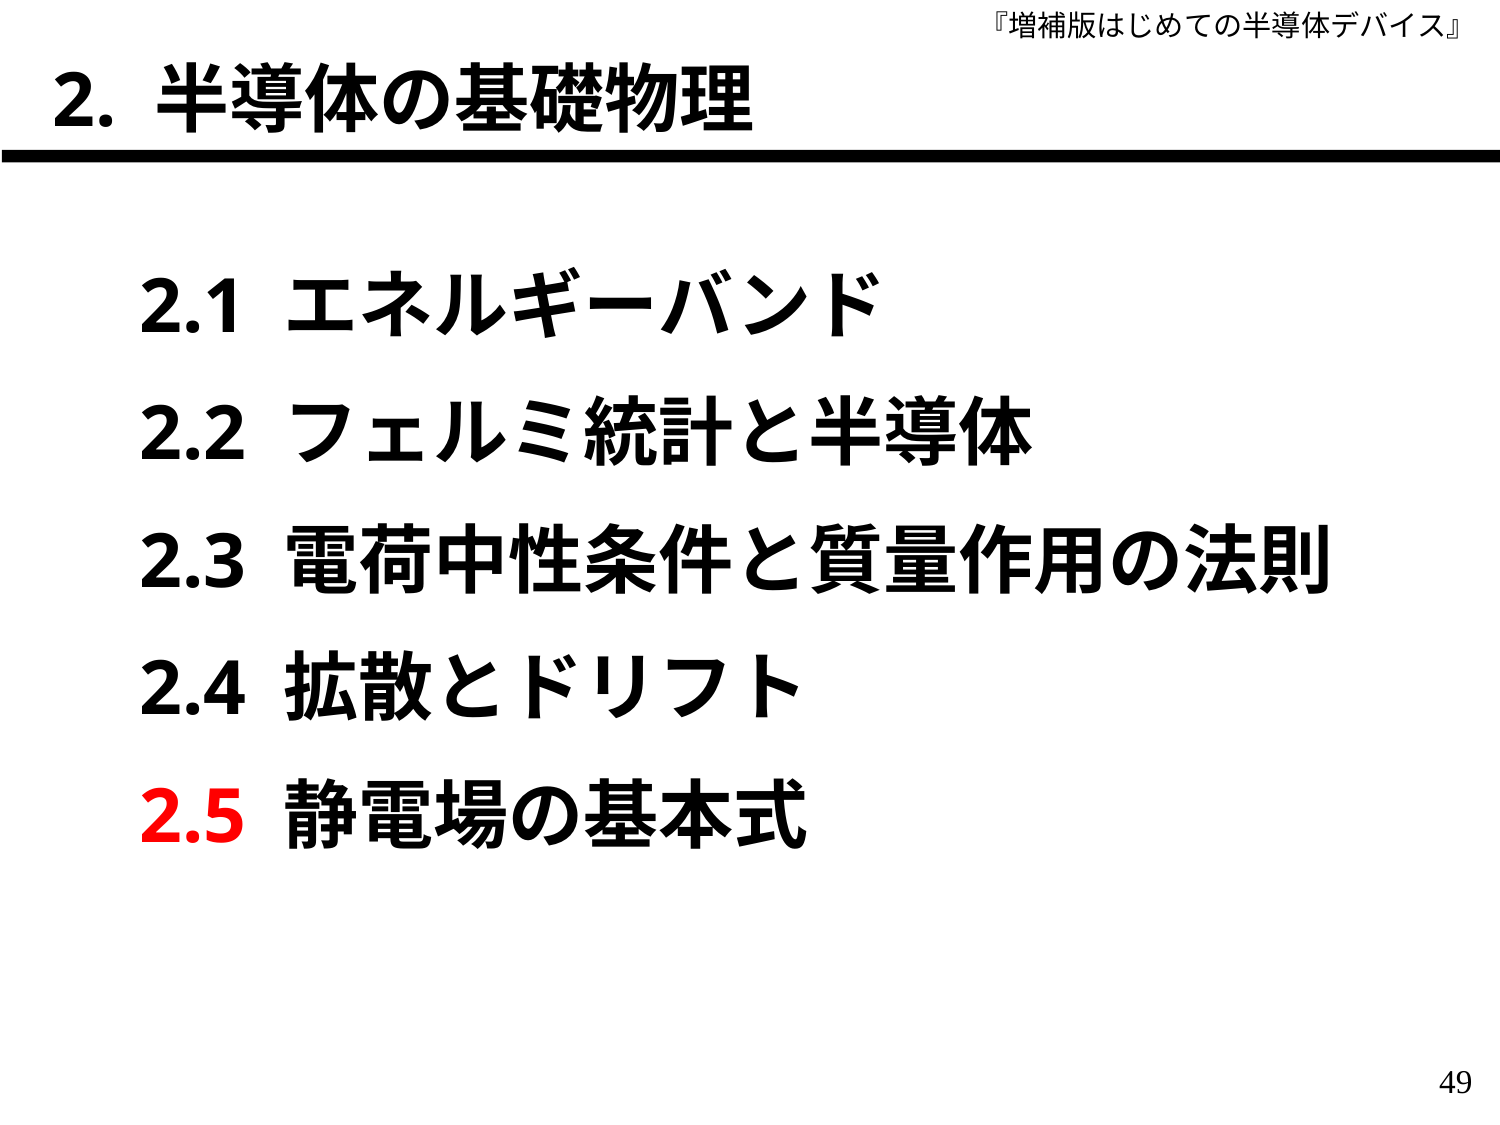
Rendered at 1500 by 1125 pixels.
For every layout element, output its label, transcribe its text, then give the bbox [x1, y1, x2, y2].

list 2.1 エネルギーバンド 2.2 フェルミ統計と半導体 2.3 電荷中性条件と質量作用の法則 2.4 拡散とドリフト 2.5 静電場の基本式 [123, 249, 1365, 905]
slide_number 49 [1175, 1042, 1488, 1118]
title 2. 半導体の基礎物理 [37, 30, 1500, 163]
